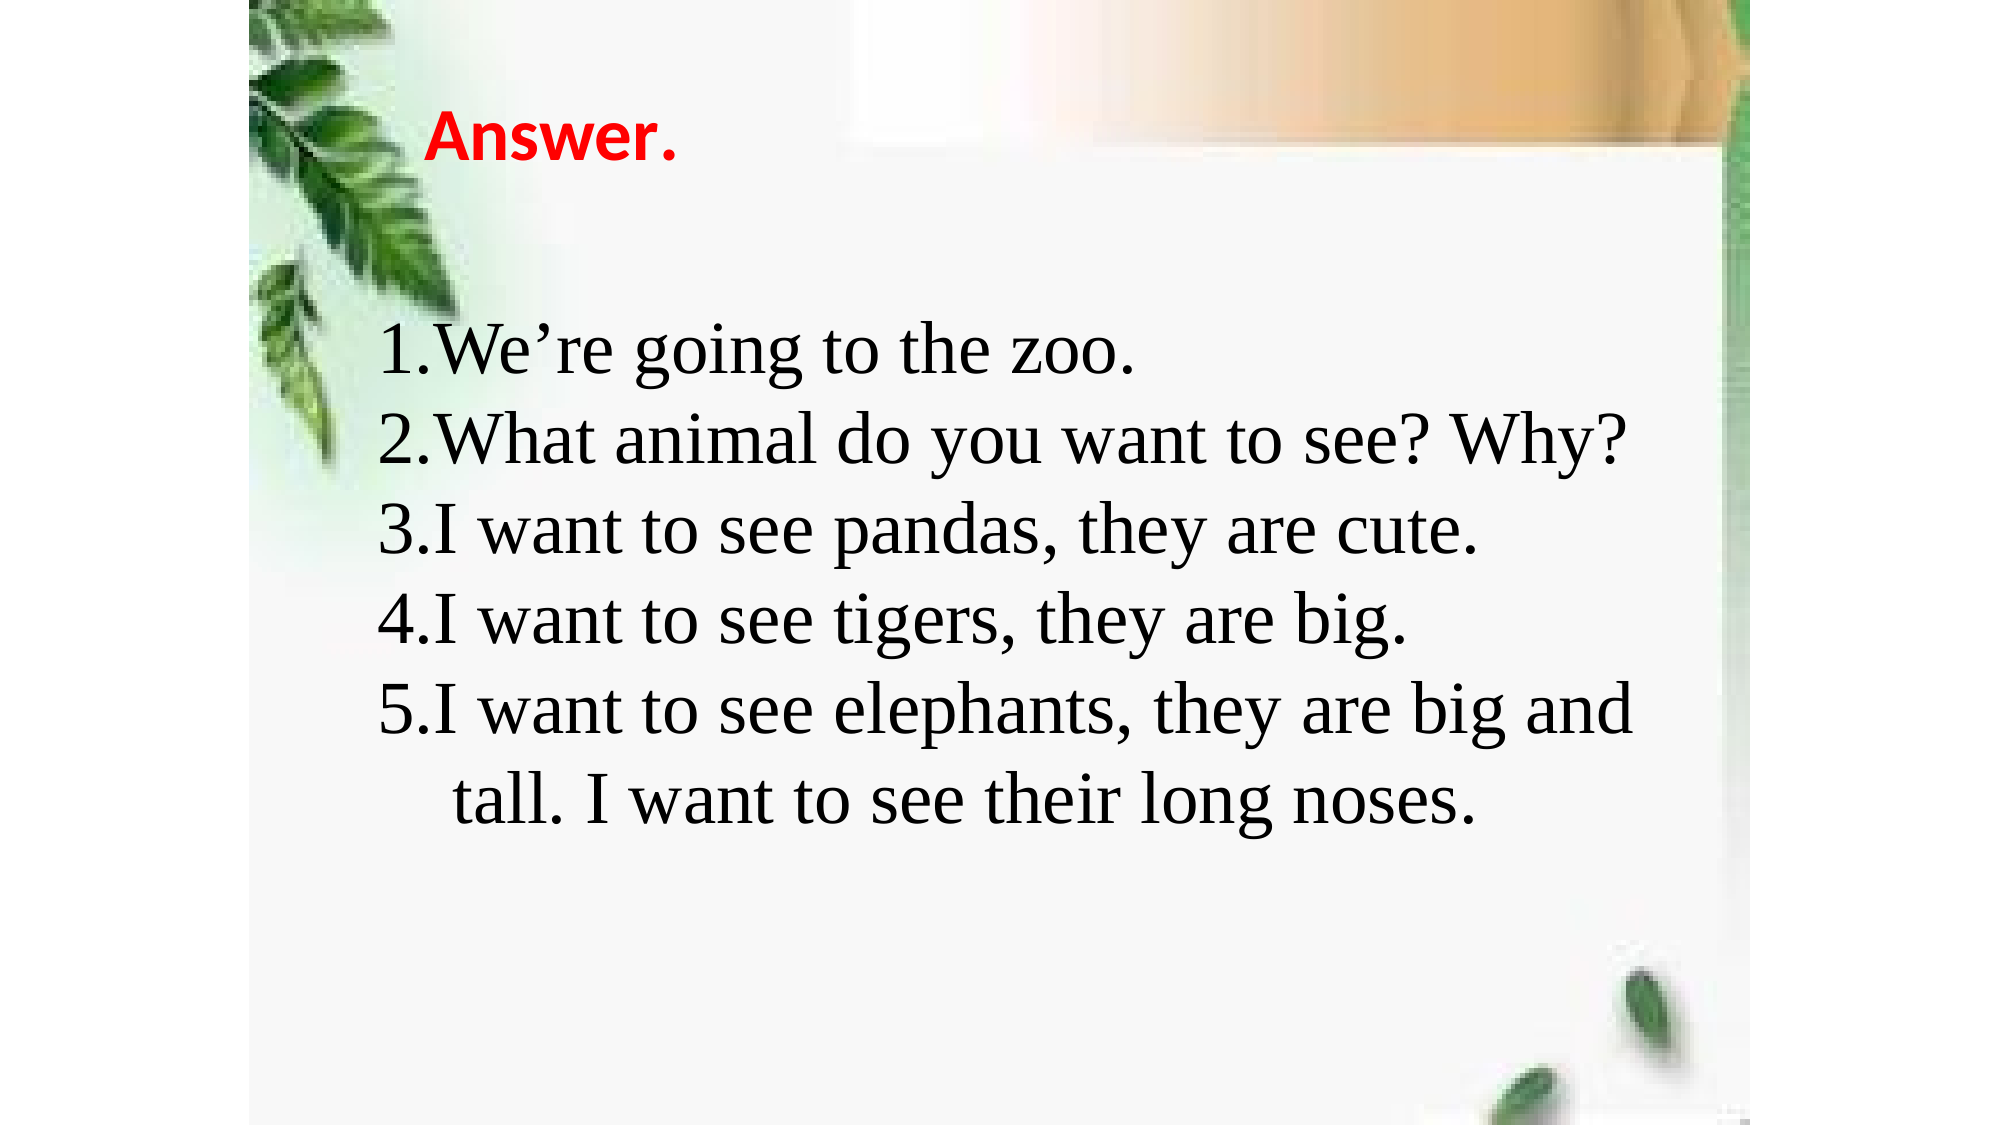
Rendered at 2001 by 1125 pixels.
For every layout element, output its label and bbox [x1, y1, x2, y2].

picture [249, 0, 1750, 1125]
